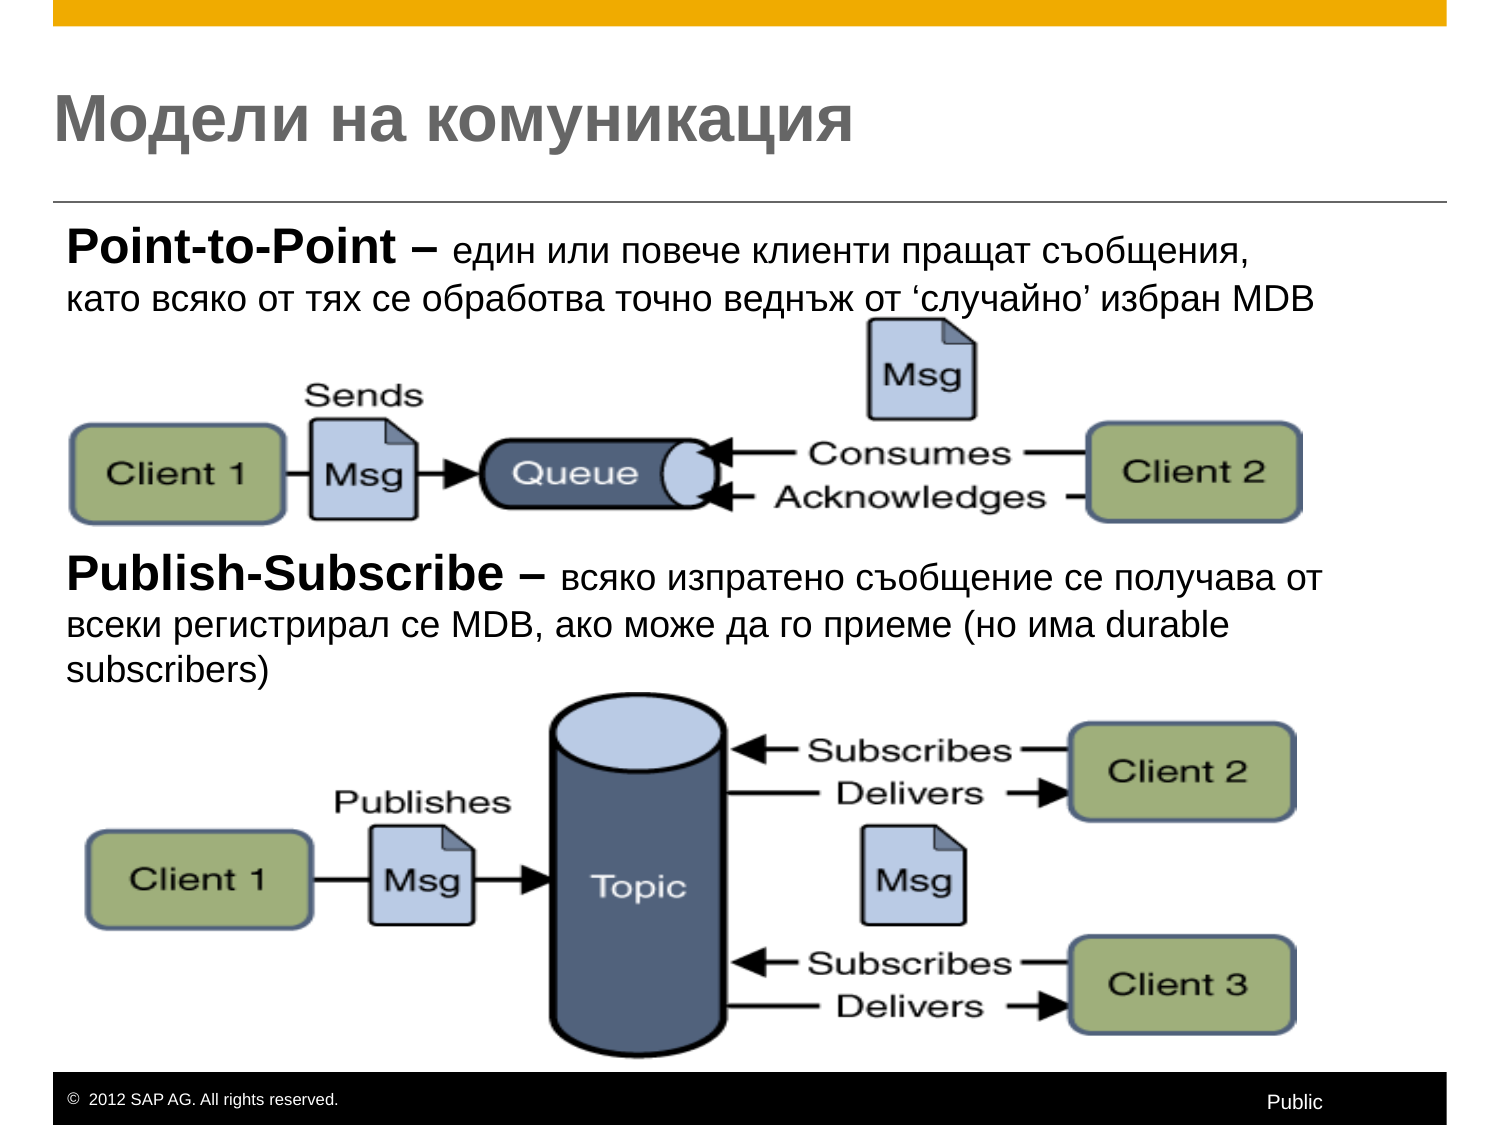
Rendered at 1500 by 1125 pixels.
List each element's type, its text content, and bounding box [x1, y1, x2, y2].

picture [67, 315, 1303, 528]
list Point-to-Point – един или повече клиенти пращат съобщения, като всяко от тях се обработва точно веднъж от ‘случайно’ избран MDB Publish-Subscribe – всяко изпратено съобщение се получава от всеки регистрирал се MDB, ако може да го приеме (но има durable subscribers) [65, 213, 1334, 1080]
picture [82, 691, 1298, 1062]
title Модели на комуникация [53, 53, 1447, 178]
